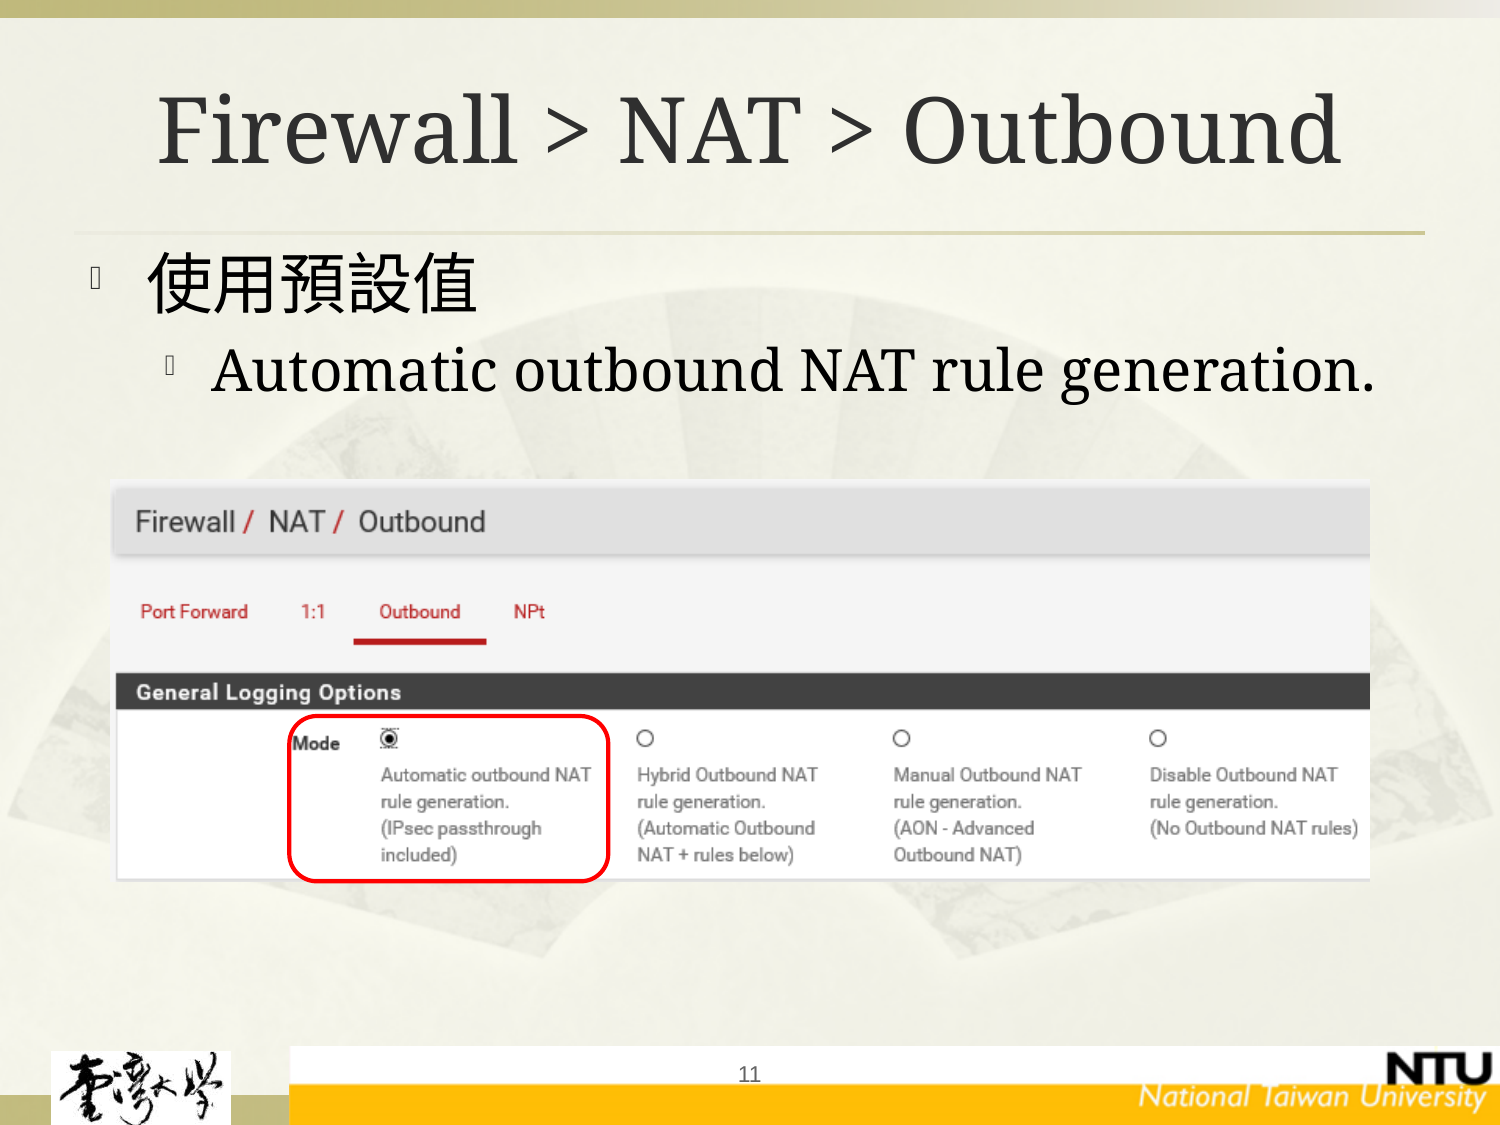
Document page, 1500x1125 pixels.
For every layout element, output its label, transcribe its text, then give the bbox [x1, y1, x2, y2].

title Firewall > NAT > Outbound [75, 45, 1425, 209]
list 使用預設值 Automatic outbound NAT rule generation. [75, 234, 1425, 1032]
slide_number 11 [675, 1050, 825, 1097]
picture [289, 1046, 1500, 1125]
picture [109, 479, 1371, 882]
picture [51, 1051, 231, 1125]
